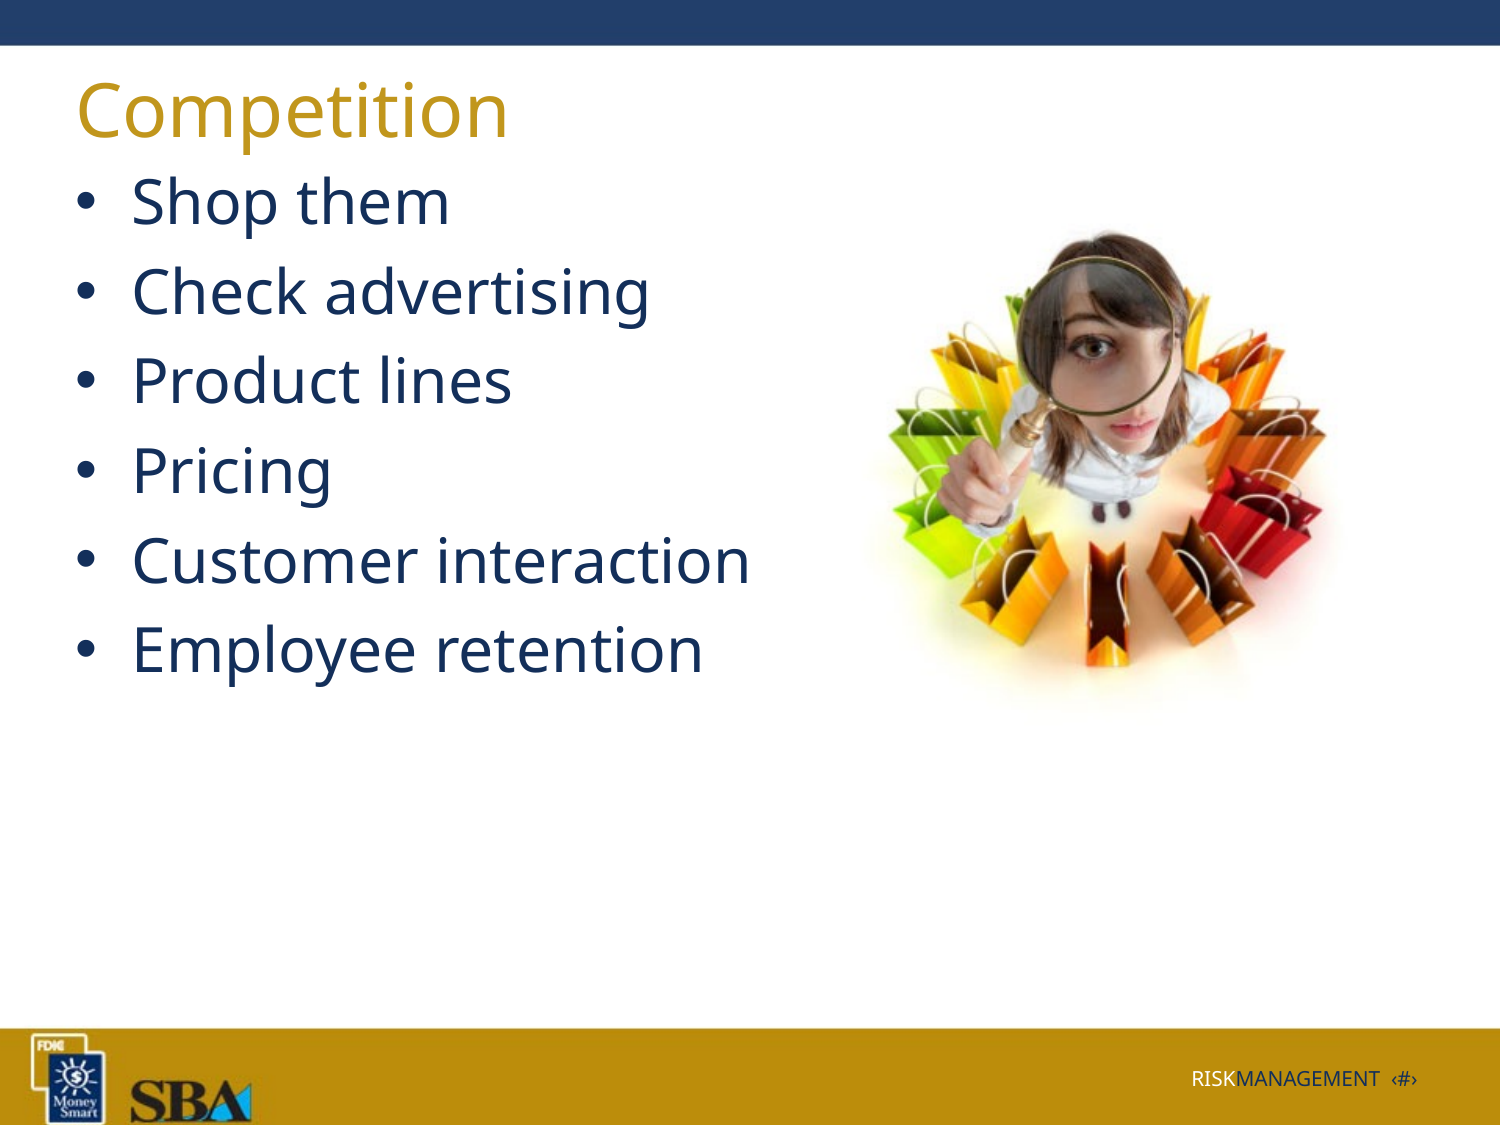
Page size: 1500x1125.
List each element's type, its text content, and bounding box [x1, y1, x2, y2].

title Competition [74, 61, 1426, 161]
picture [0, 0, 1500, 1125]
list Shop them Check advertising Product lines Pricing Customer interaction Employee retention [74, 161, 1426, 863]
